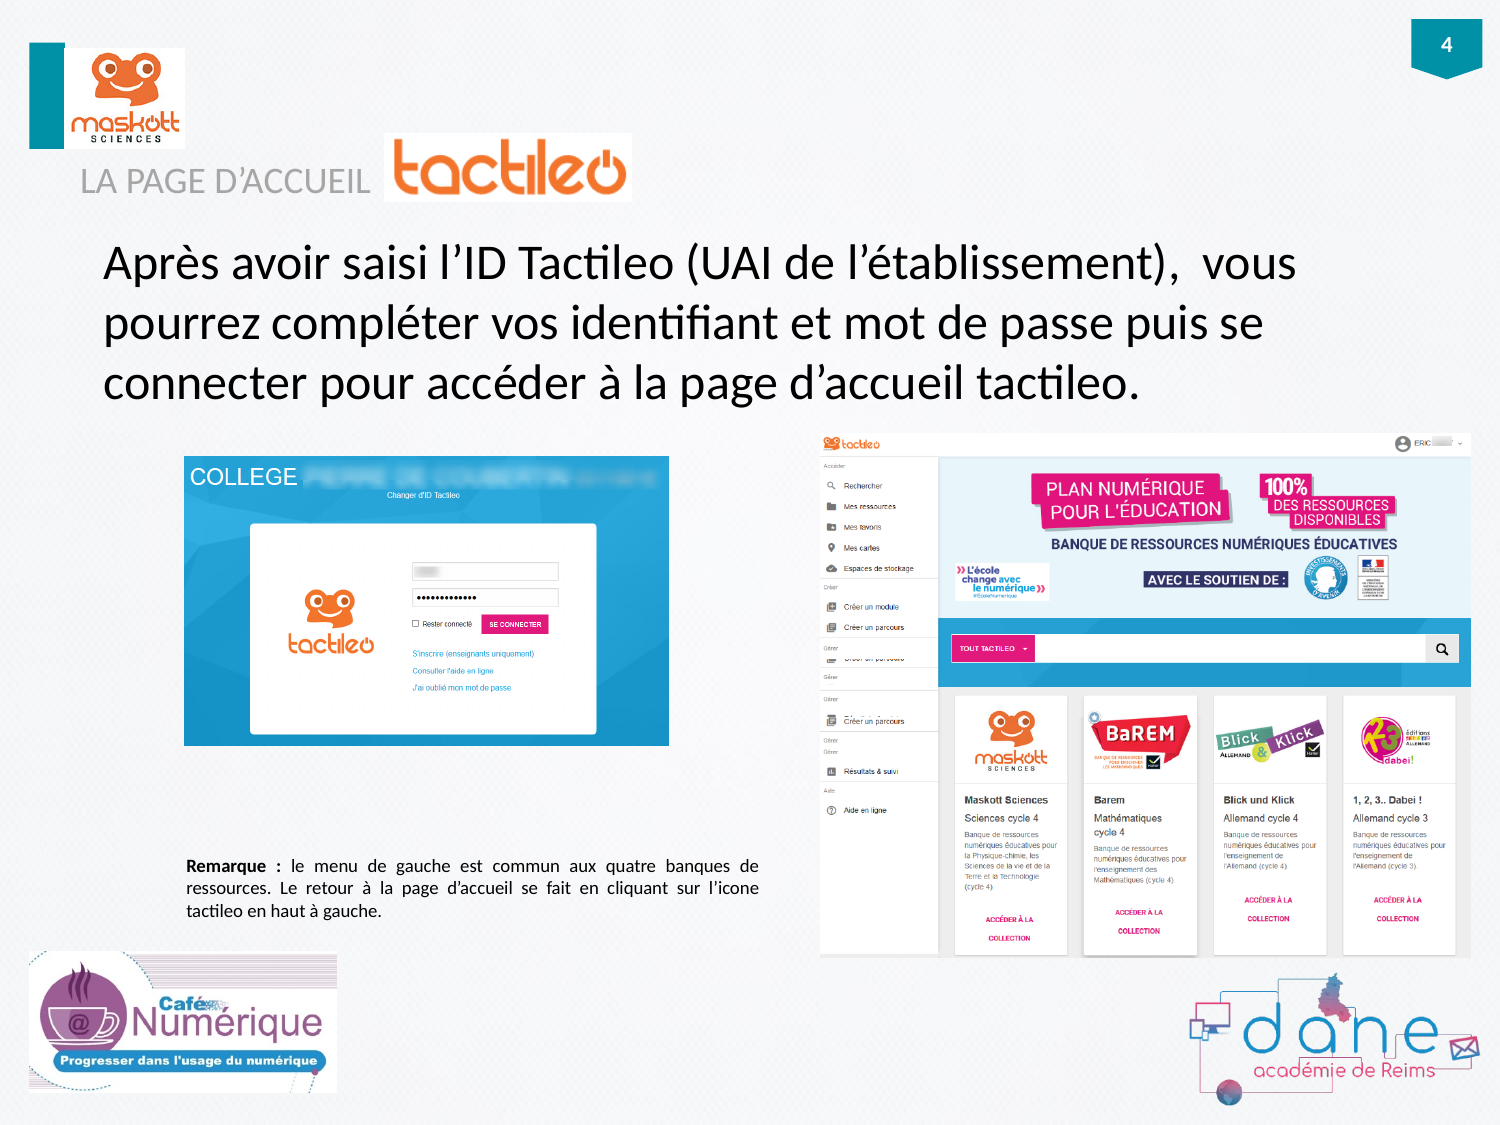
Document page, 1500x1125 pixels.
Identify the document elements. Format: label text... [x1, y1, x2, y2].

text_box Remarque : le menu de gauche est commun aux quatre banques de ressources. Le retour à la page d’accueil se fait en cliquant sur l’icone tactileo en haut à gauche. [171, 845, 774, 929]
title [64, 45, 1376, 149]
picture [0, 0, 1500, 1125]
list LA PAGE D’ACCUEIL [64, 149, 1374, 222]
list Après avoir saisi l’ID Tactileo (UAI de l’établissement), vous pourrez compléter vos identifiant et mot de passe puis se connecter pour accéder à la page d’accueil tactileo. [88, 221, 1400, 929]
